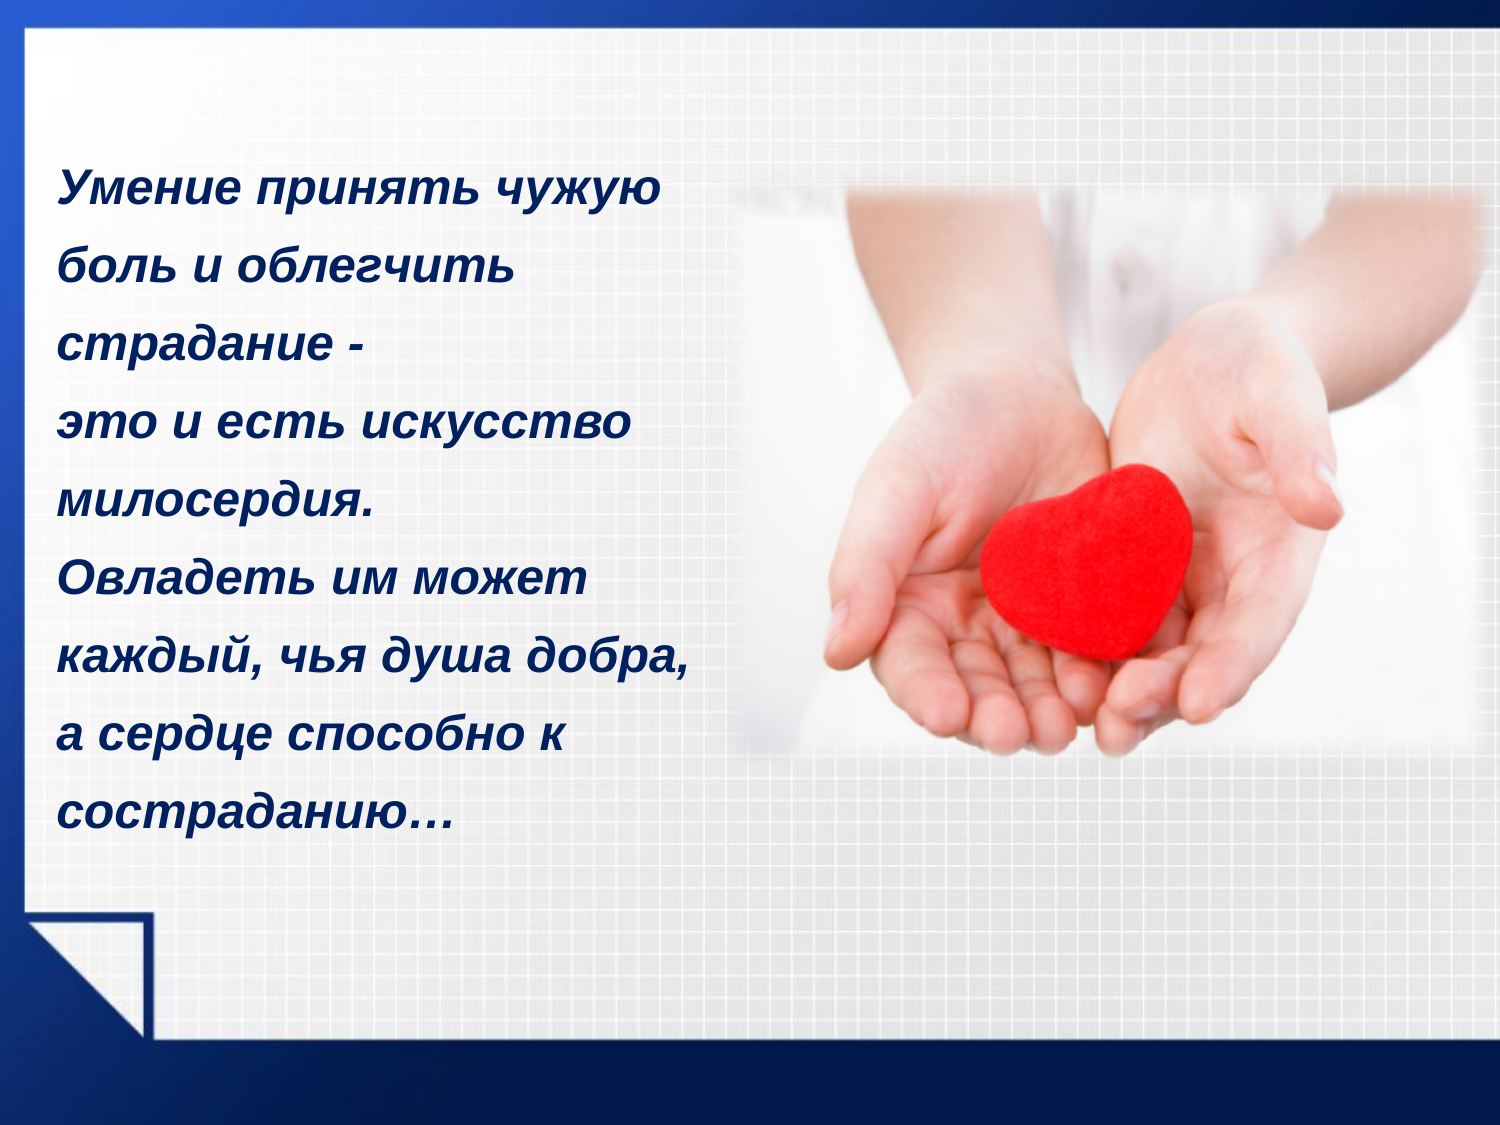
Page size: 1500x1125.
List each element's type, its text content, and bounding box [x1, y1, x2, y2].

picture [0, 0, 1500, 1125]
text_box Умение принять чужую боль и облегчить страдание - это и есть искусство милосердия. Овладеть им может каждый, чья душа добра, а сердце способно к состраданию… [41, 129, 739, 846]
